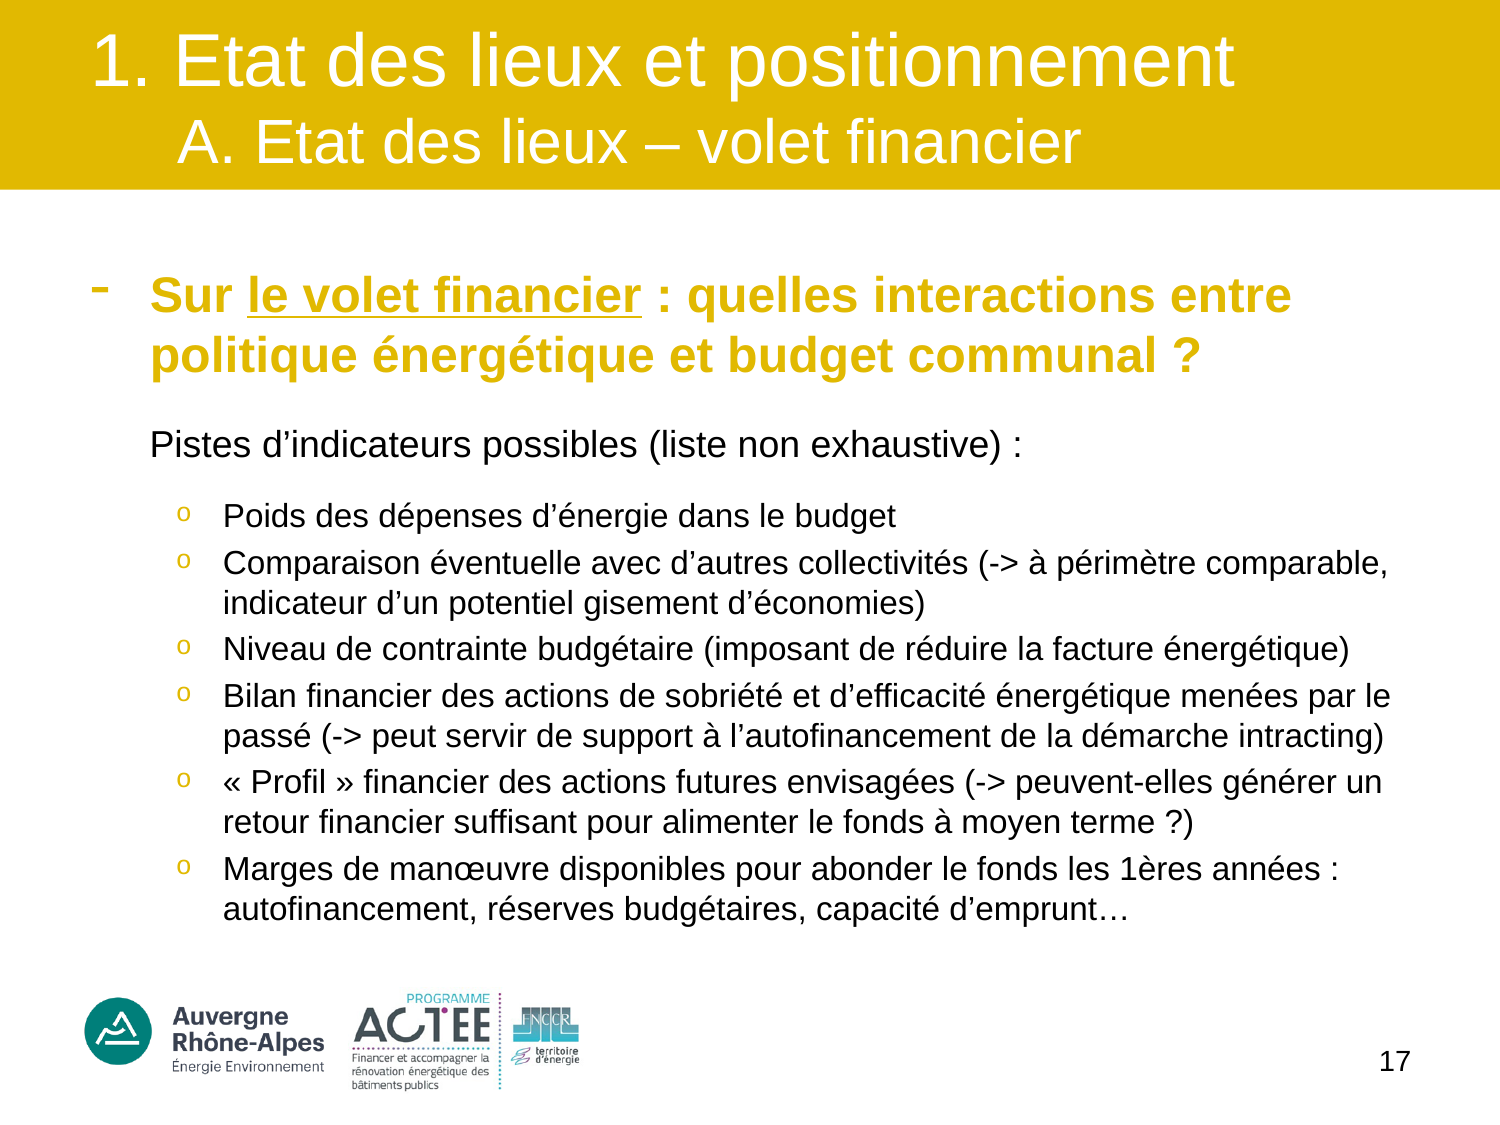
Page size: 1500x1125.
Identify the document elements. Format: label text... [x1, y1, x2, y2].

picture [76, 987, 337, 1085]
title 1. Etat des lieux et positionnement A. Etat des lieux – volet financier [74, 0, 1426, 188]
list Sur le volet financier : quelles interactions entre politique énergétique et budget communal ? Pistes d’indicateurs possibles (liste non exhaustive) : Poids des dépenses d’énergie dans le budget Comparaison éventuelle avec d’autres collectivités (-> à périmètre comparable, indicateur d’un potentiel gisement d’économies) Niveau de contrainte budgétaire (imposant de réduire la facture énergétique) Bilan financier des actions de sobriété et d’efficacité énergétique menées par le passé (-> peut servir de support à l’autofinancement de la démarche intracting) « Profil » financier des actions futures envisagées (-> peuvent-elles générer un retour financier suffisant pour alimenter le fonds à moyen terme ?) Marges de manœuvre disponibles pour abonder le fonds les 1ères années : autofinancement, réserves budgétaires, capacité d’emprunt… [74, 255, 1426, 977]
picture [348, 987, 586, 1094]
